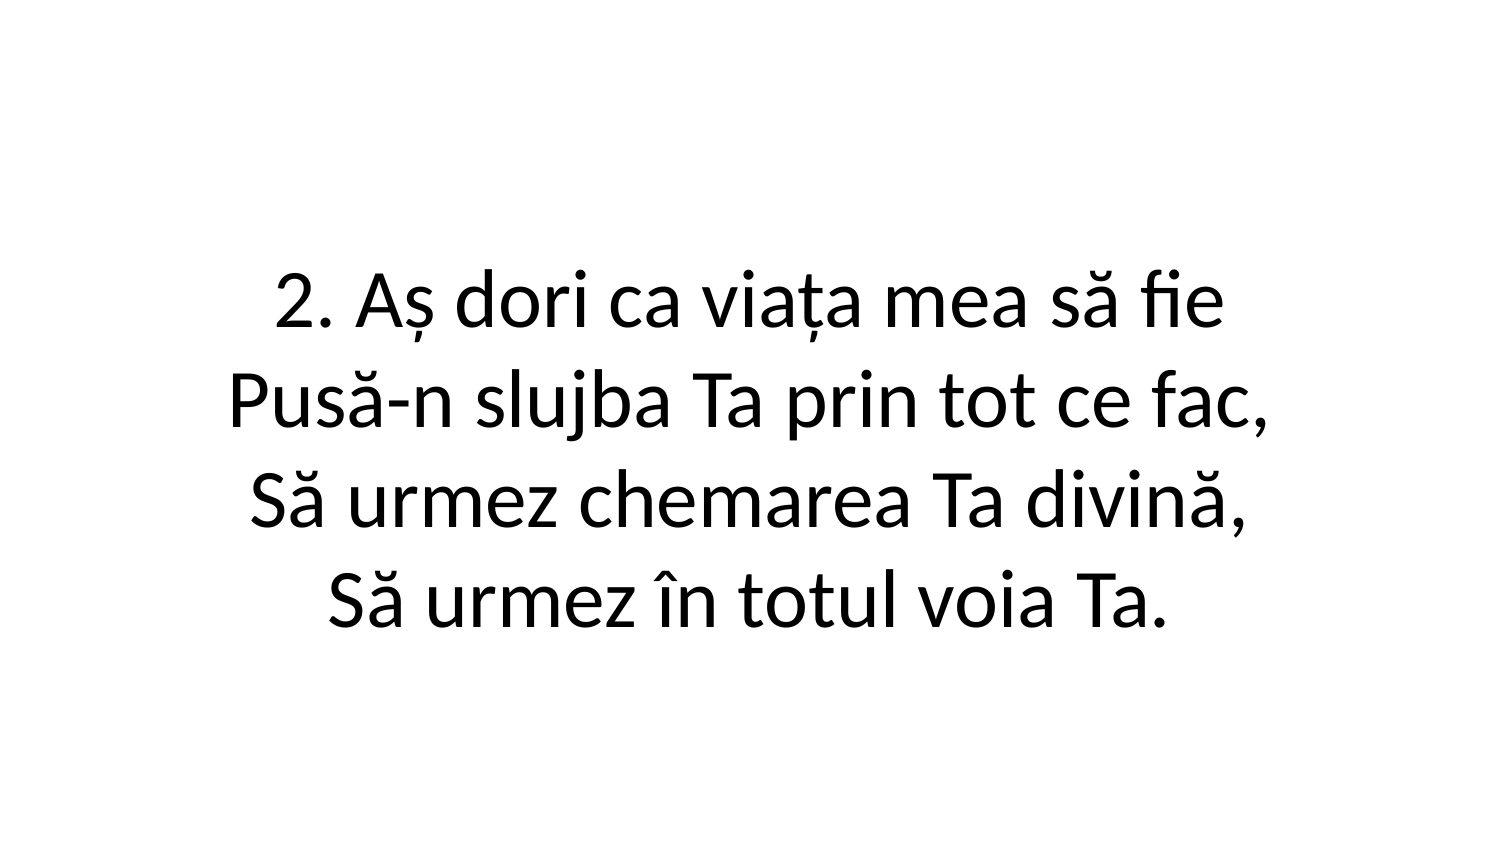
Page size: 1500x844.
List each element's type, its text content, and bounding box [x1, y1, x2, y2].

text_box 2. Aș dori ca viața mea să fie Pusă-n slujba Ta prin tot ce fac, Să urmez chemarea Ta divină, Să urmez în totul voia Ta. [212, 192, 1288, 652]
